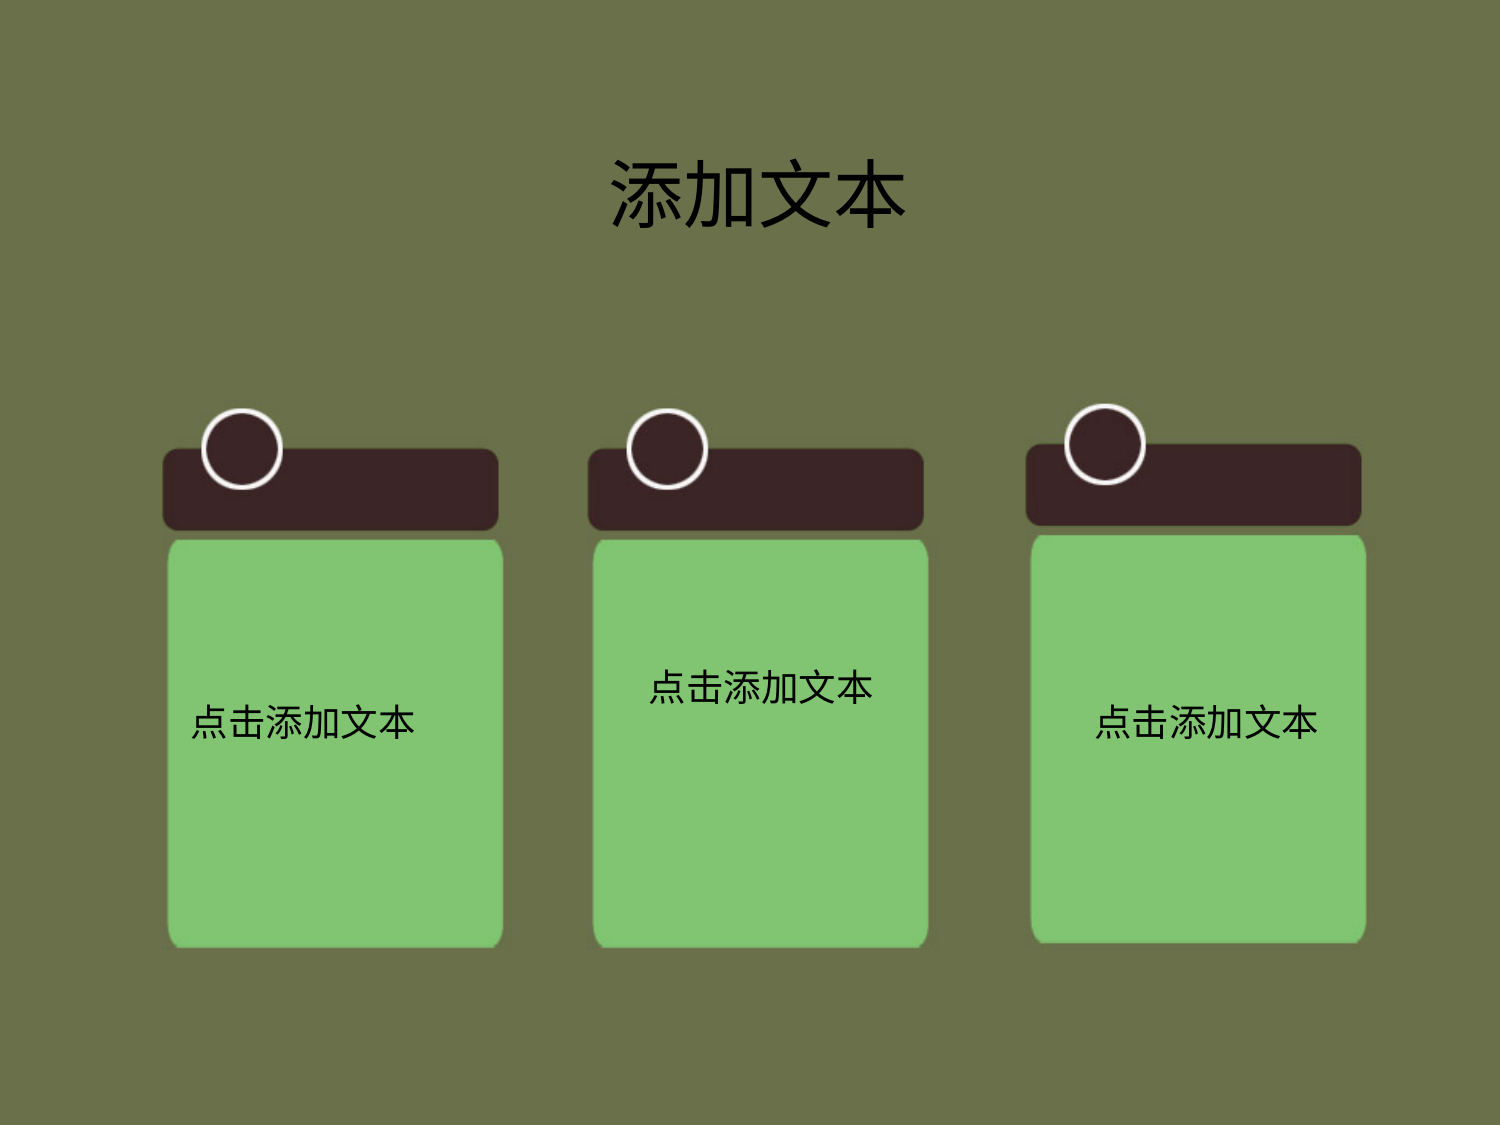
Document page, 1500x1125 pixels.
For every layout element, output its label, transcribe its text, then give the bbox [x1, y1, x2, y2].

text_box 添加文本 [594, 140, 924, 246]
text_box 点击添加文本 [1079, 691, 1335, 752]
picture [0, 0, 1500, 1125]
text_box 点击添加文本 [175, 691, 469, 752]
text_box 点击添加文本 [634, 656, 889, 716]
